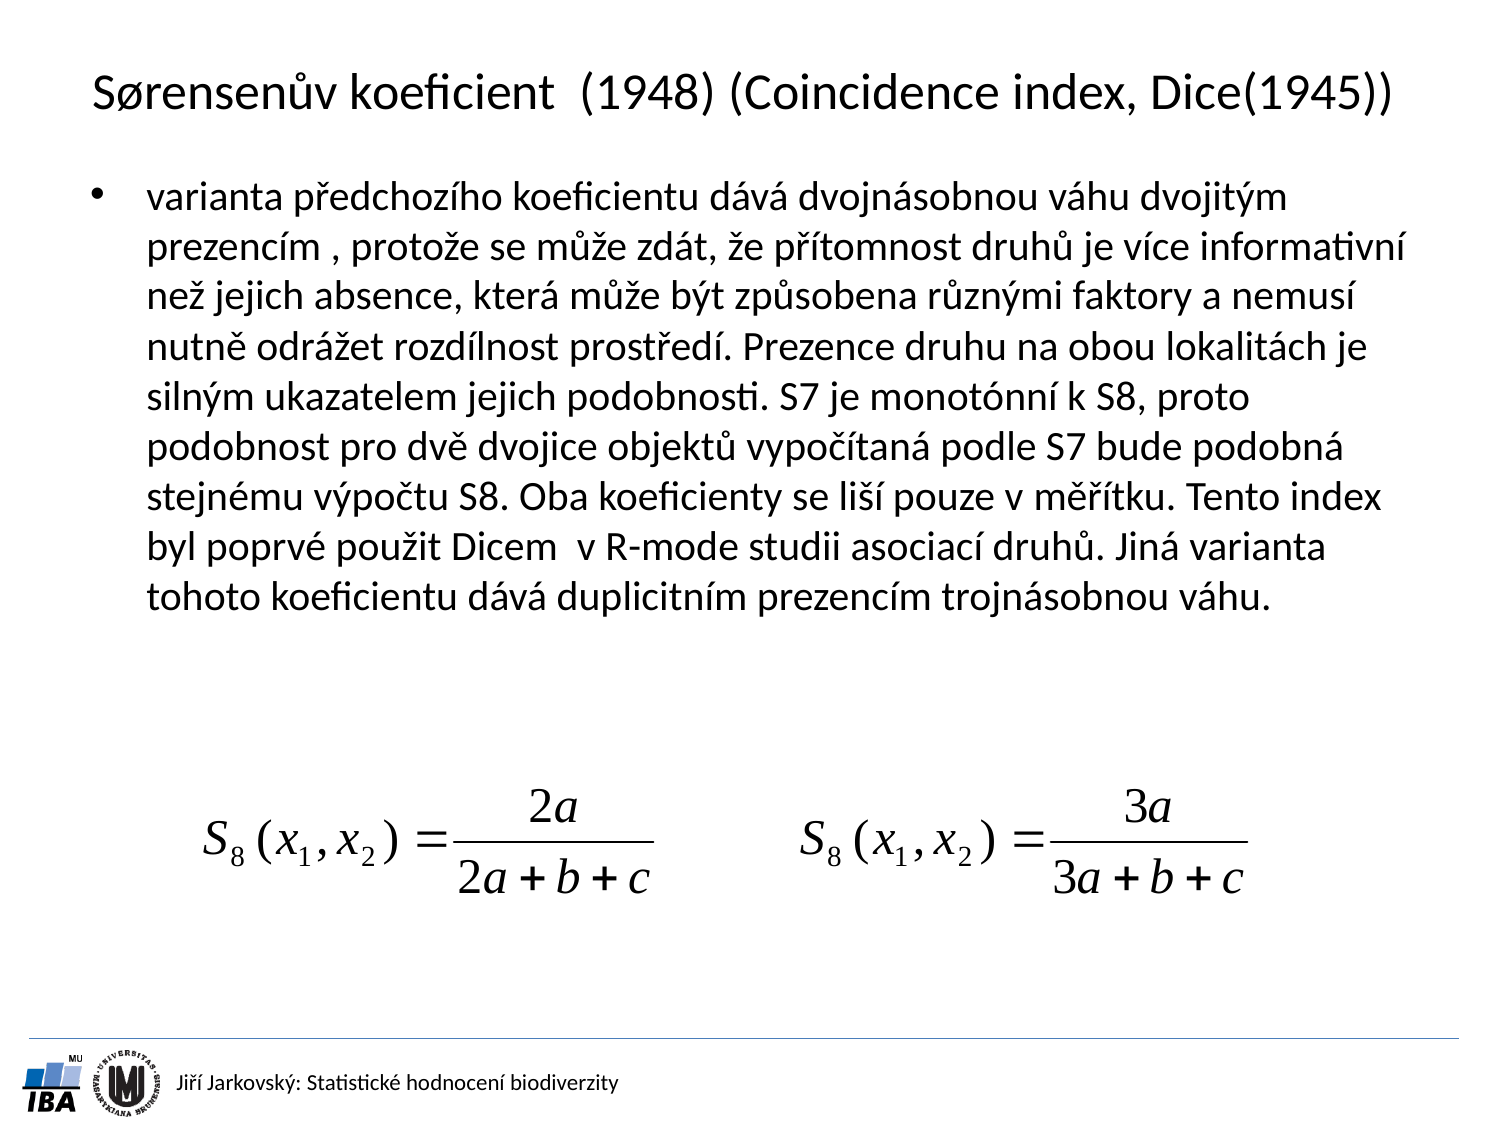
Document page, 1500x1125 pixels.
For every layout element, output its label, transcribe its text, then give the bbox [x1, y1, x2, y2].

list varianta předchozího koeficientu dává dvojnásobnou váhu dvojitým prezencím , protože se může zdát, že přítomnost druhů je více informativní než jejich absence, která může být způsobena různými faktory a nemusí nutně odrážet rozdílnost prostředí. Prezence druhu na obou lokalitách je silným ukazatelem jejich podobnosti. S7 je monotónní k S8, proto podobnost pro dvě dvojice objektů vypočítaná podle S7 bude podobná stejnému výpočtu S8. Oba koeficienty se liší pouze v měřítku. Tento index byl poprvé použit Dicem v R-mode studii asociací druhů. Jiná varianta tohoto koeficientu dává duplicitním prezencím trojnásobnou váhu. [75, 531, 1425, 1005]
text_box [194, 774, 666, 905]
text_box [791, 774, 1258, 905]
picture [22, 1055, 82, 1112]
picture [93, 1050, 160, 1117]
title Sørensenův koeficient (1948) (Coincidence index, Dice(1945)) [75, 42, 1425, 135]
list varianta předchozího koeficientu dává dvojnásobnou váhu dvojitým prezencím , protože se může zdát, že přítomnost druhů je více informativní než jejich absence, která může být způsobena různými faktory a nemusí nutně odrážet rozdílnost prostředí. Prezence druhu na obou lokalitách je silným ukazatelem jejich podobnosti. S7 je monotónní k S8, proto podobnost pro dvě dvojice objektů vypočítaná podle S7 bude podobná stejnému výpočtu S8. Oba koeficienty se liší pouze v měřítku. Tento index byl poprvé použit Dicem v R-mode studii asociací druhů. Jiná varianta tohoto koeficientu dává duplicitním prezencím trojnásobnou váhu. [75, 160, 1425, 530]
